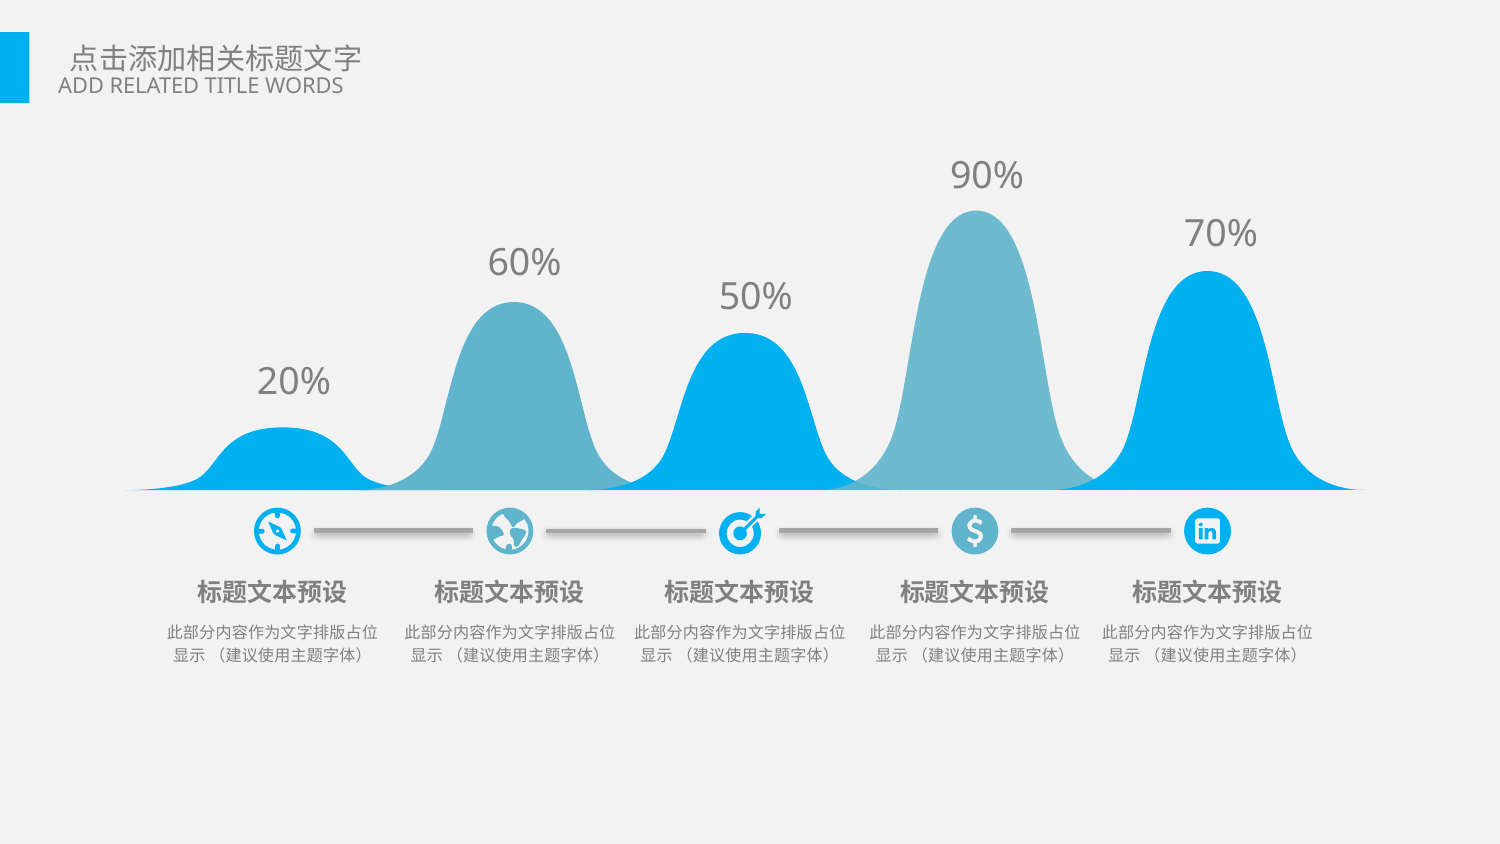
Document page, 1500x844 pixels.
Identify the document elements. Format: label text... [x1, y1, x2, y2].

text_box [486, 507, 534, 554]
text_box 此部分内容作为文字排版占位显示 （建议使用主题字体） [1100, 606, 1315, 677]
text_box [587, 332, 855, 491]
text_box [818, 210, 1094, 491]
text_box 50% [718, 271, 772, 318]
text_box 此部分内容作为文字排版占位显示 （建议使用主题字体） [867, 606, 1083, 677]
text_box 此部分内容作为文字排版占位显示 （建议使用主题字体） [165, 606, 380, 677]
text_box [253, 507, 301, 554]
text_box [1184, 507, 1231, 554]
text_box 20% [256, 357, 309, 403]
text_box [951, 507, 999, 554]
text_box 标题文本预设 [632, 554, 847, 606]
text_box [356, 302, 630, 491]
text_box 标题文本预设 [402, 554, 618, 606]
text_box 标题文本预设 [1100, 554, 1315, 606]
text_box 此部分内容作为文字排版占位显示 （建议使用主题字体） [402, 606, 618, 677]
text_box [719, 507, 766, 554]
text_box [1050, 271, 1365, 490]
text_box [125, 427, 386, 491]
text_box 70% [1183, 208, 1231, 255]
text_box 90% [949, 151, 1003, 197]
text_box 60% [487, 237, 541, 284]
text_box 标题文本预设 [165, 554, 380, 606]
text_box 标题文本预设 [867, 554, 1083, 606]
text_box 此部分内容作为文字排版占位显示 （建议使用主题字体） [632, 606, 847, 677]
